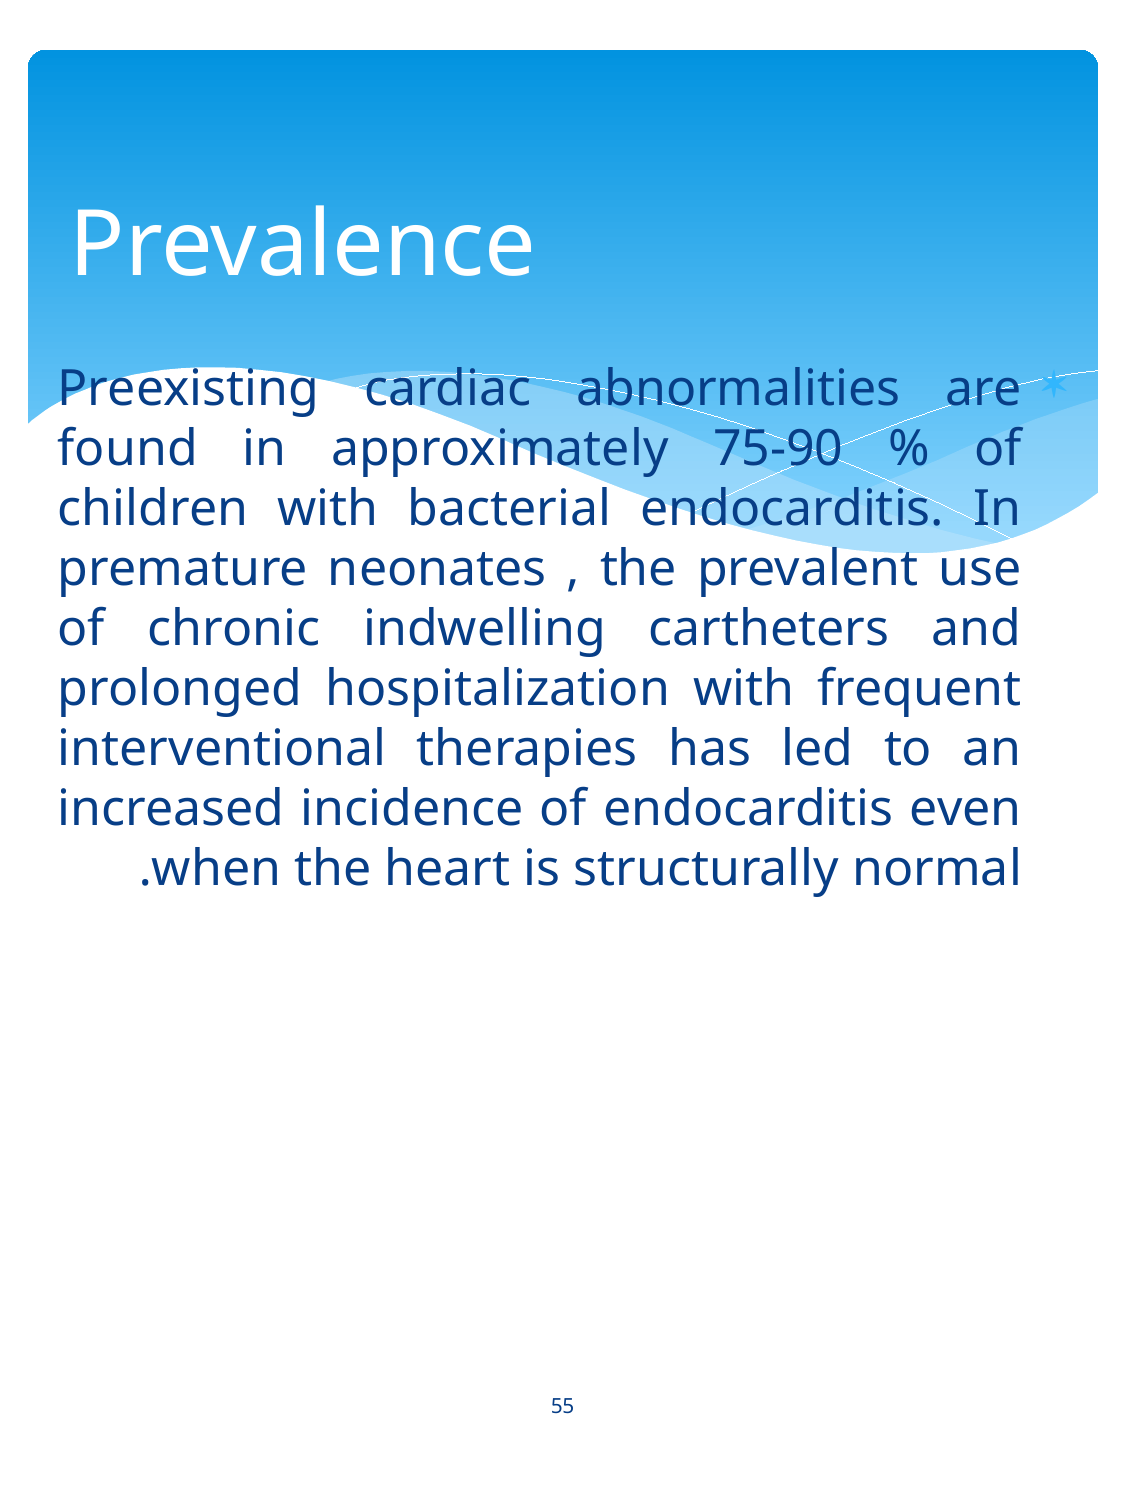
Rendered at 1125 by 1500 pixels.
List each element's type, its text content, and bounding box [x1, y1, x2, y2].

title Prevalence [30, 157, 1044, 432]
slide_number 55 [491, 1367, 634, 1447]
list Preexisting cardiac abnormalities are found in approximately 75-90 % of children with bacterial endocarditis. In premature neonates , the prevalent use of chronic indwelling cartheters and prolonged hospitalization with frequent interventional therapies has led to an increased incidence of endocarditis even when the heart is structurally normal. [42, 348, 1083, 1400]
